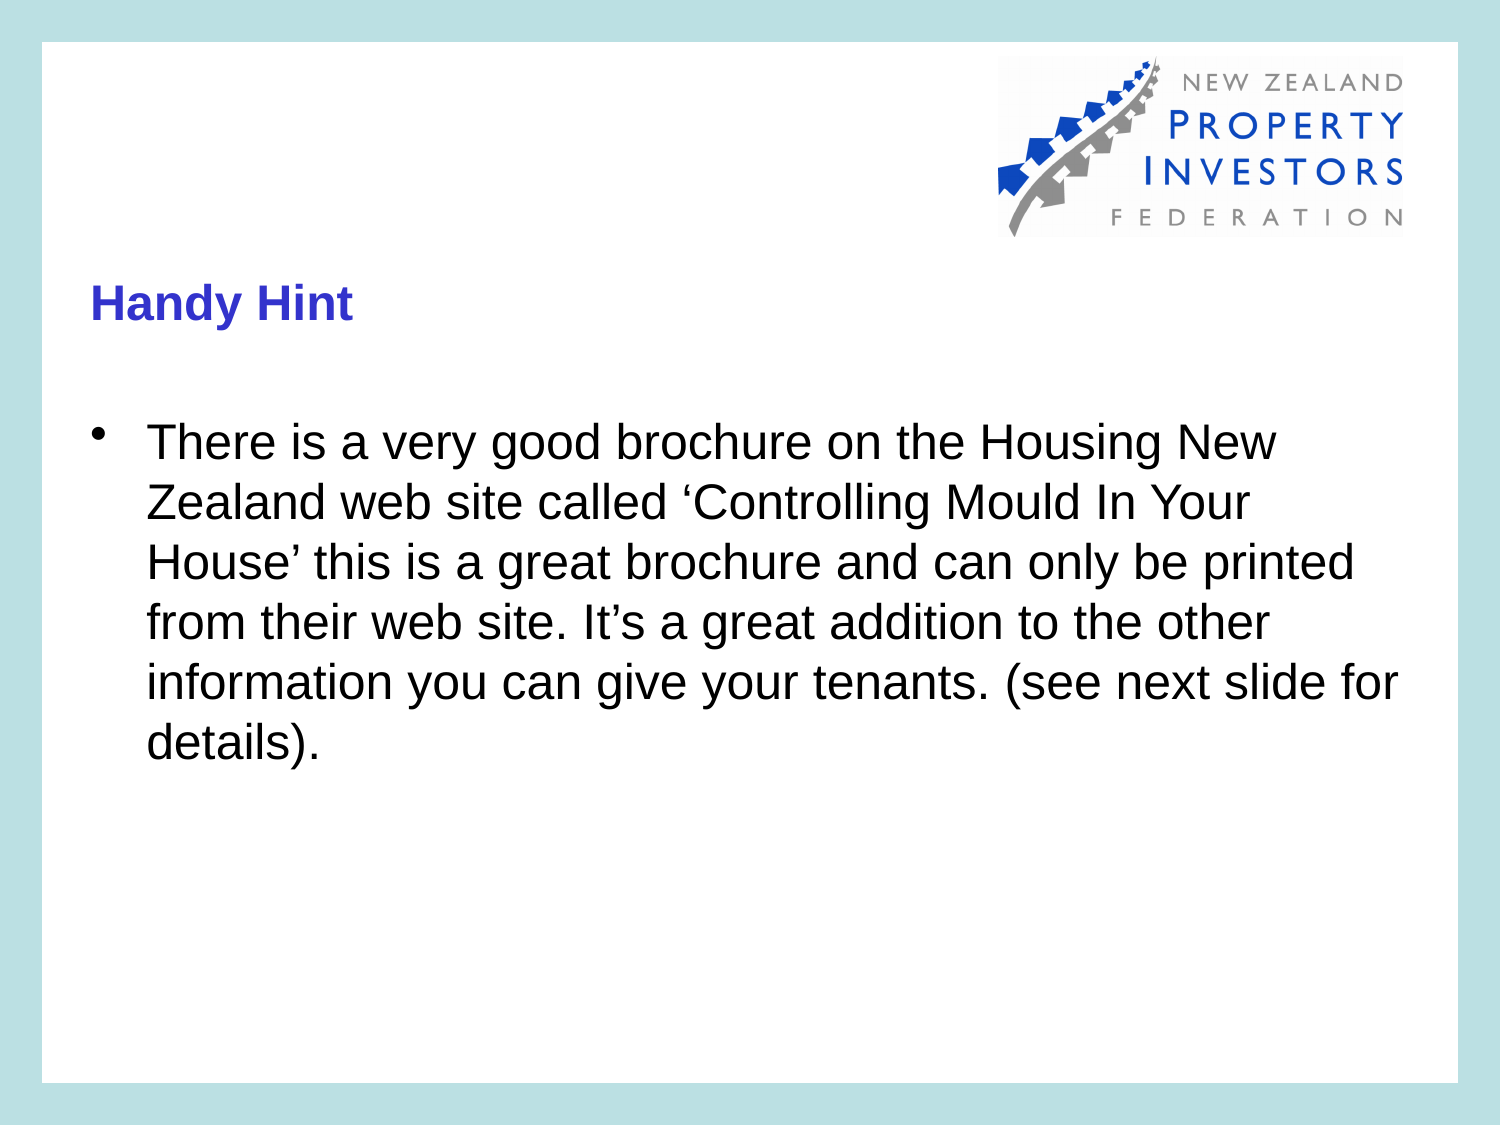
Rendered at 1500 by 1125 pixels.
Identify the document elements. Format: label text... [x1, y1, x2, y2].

list Handy Hint There is a very good brochure on the Housing New Zealand web site called ‘Controlling Mould In Your House’ this is a great brochure and can only be printed from their web site. It’s a great addition to the other information you can give your tenants. (see next slide for details). [74, 262, 1426, 1006]
picture [997, 56, 1403, 237]
text_box [0, 0, 1500, 1125]
title Napier [74, 44, 1426, 233]
